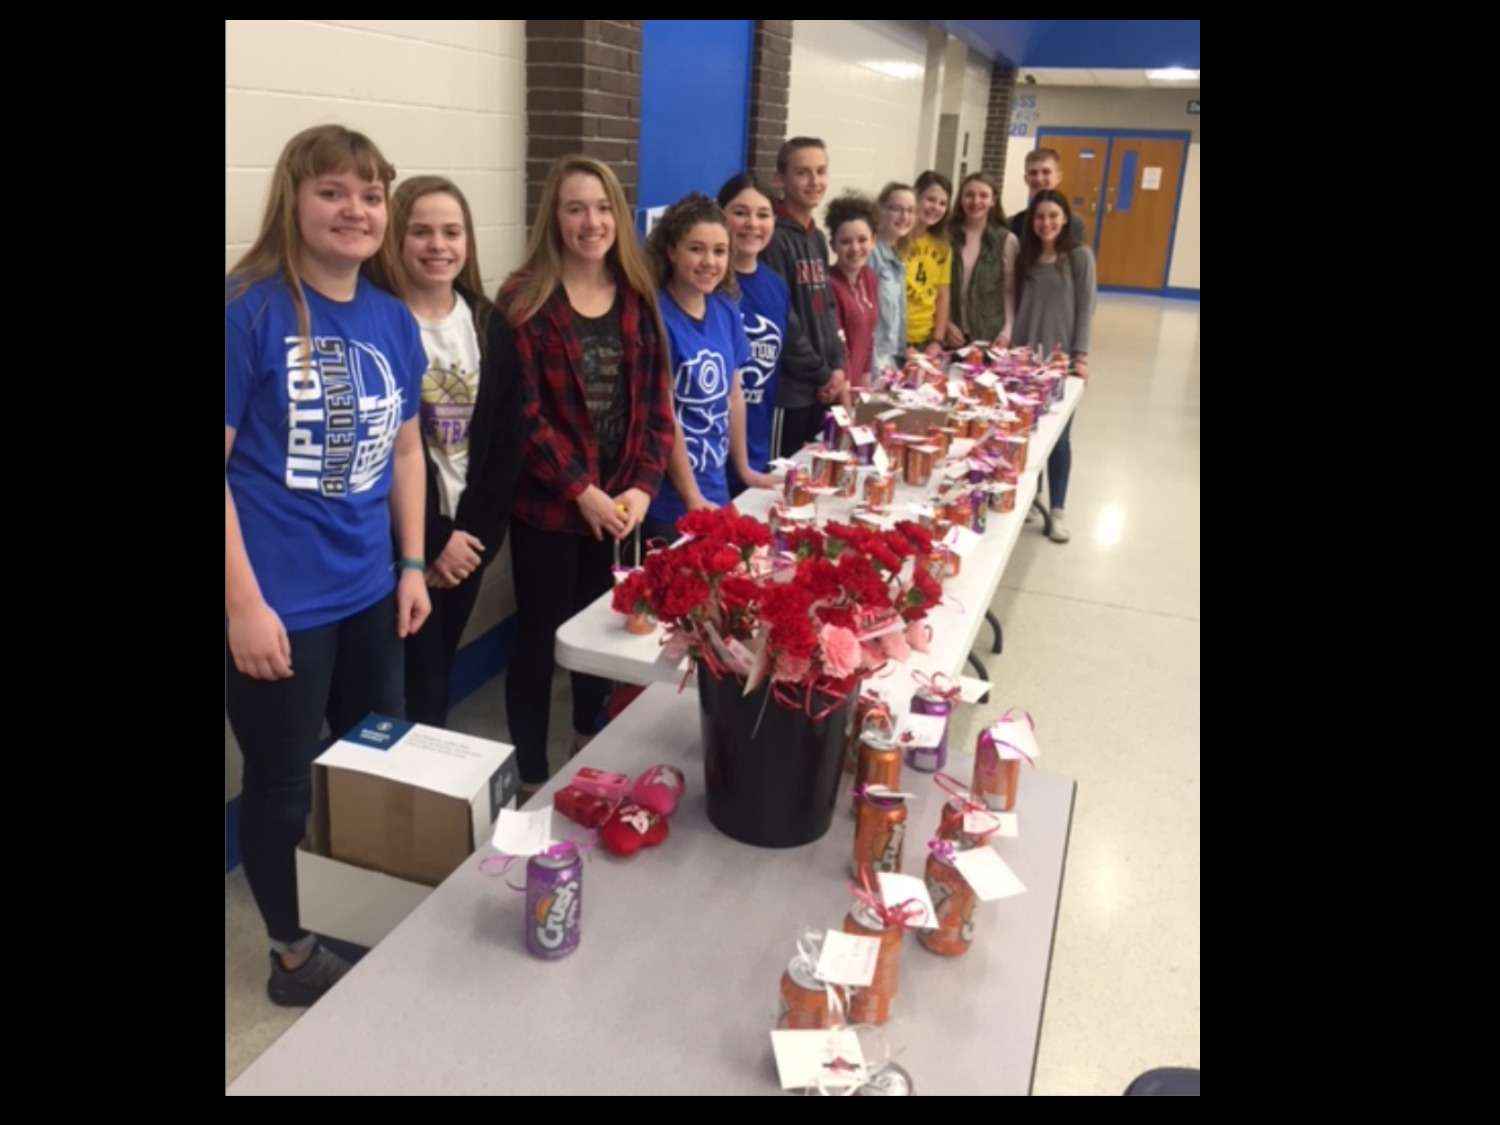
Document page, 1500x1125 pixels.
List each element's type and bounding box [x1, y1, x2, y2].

picture [174, 20, 1251, 1095]
